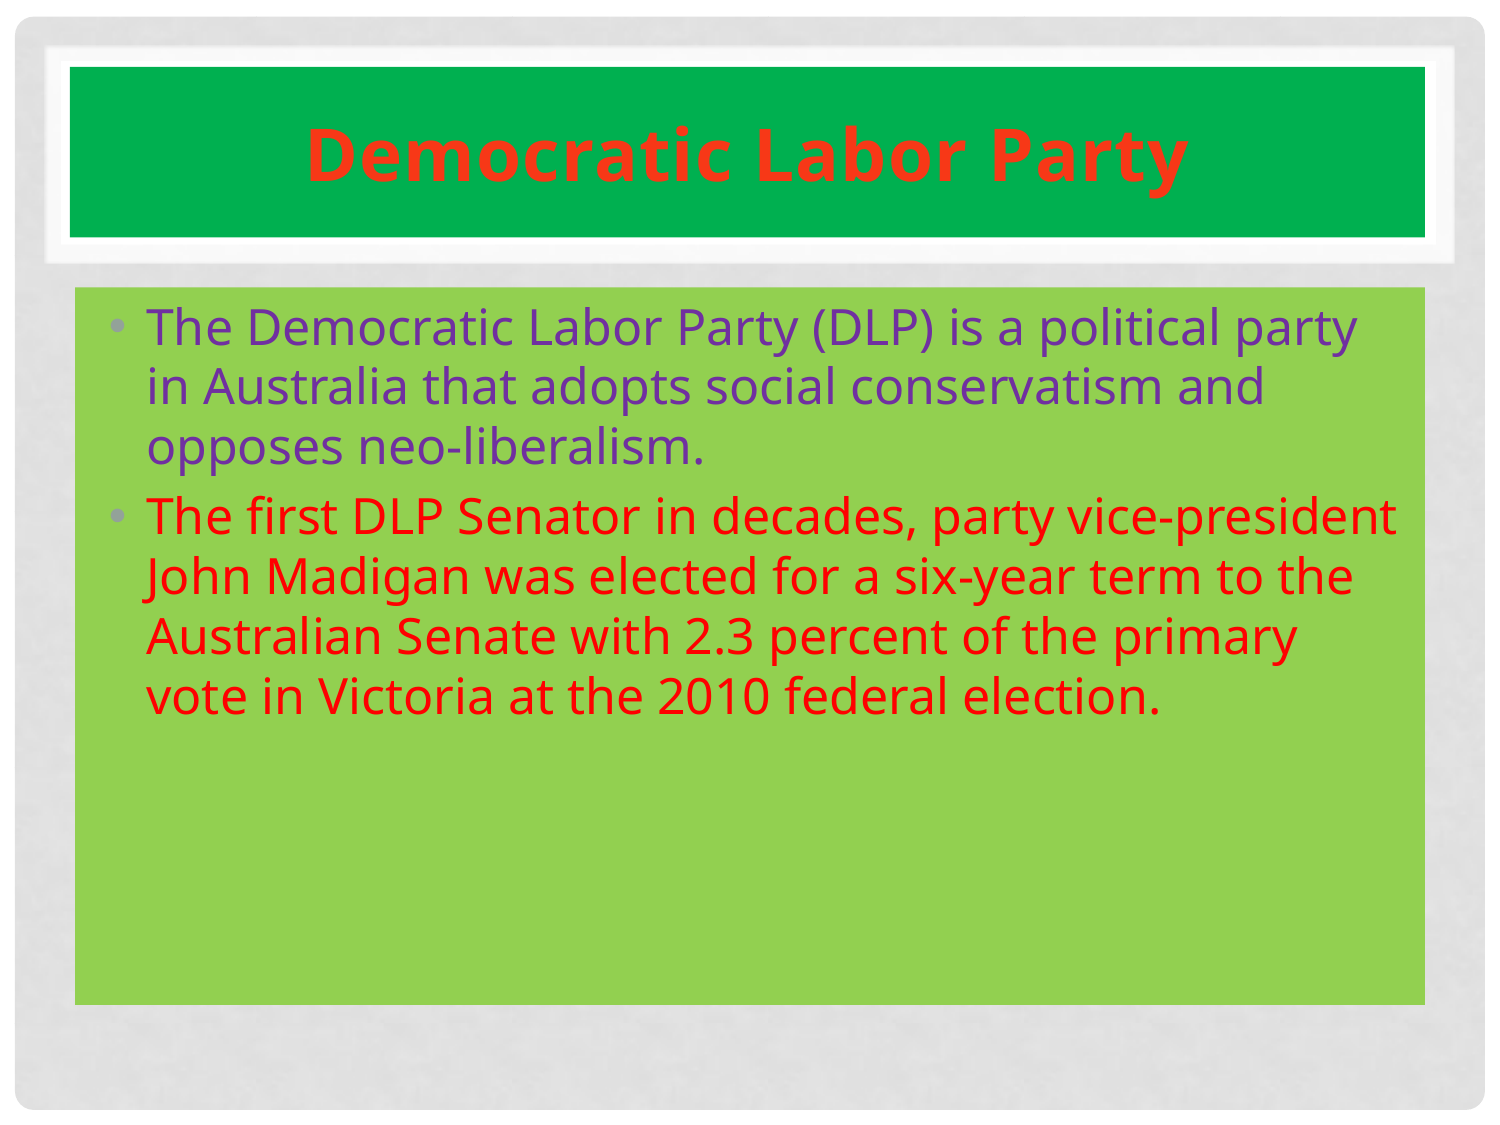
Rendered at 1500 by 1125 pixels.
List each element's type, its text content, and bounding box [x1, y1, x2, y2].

list The Democratic Labor Party (DLP) is a political party in Australia that adopts social conservatism and opposes neo-liberalism. The first DLP Senator in decades, party vice-president John Madigan was elected for a six-year term to the Australian Senate with 2.3 percent of the primary vote in Victoria at the 2010 federal election. [75, 287, 1425, 1005]
title Democratic Labor Party [69, 66, 1425, 238]
